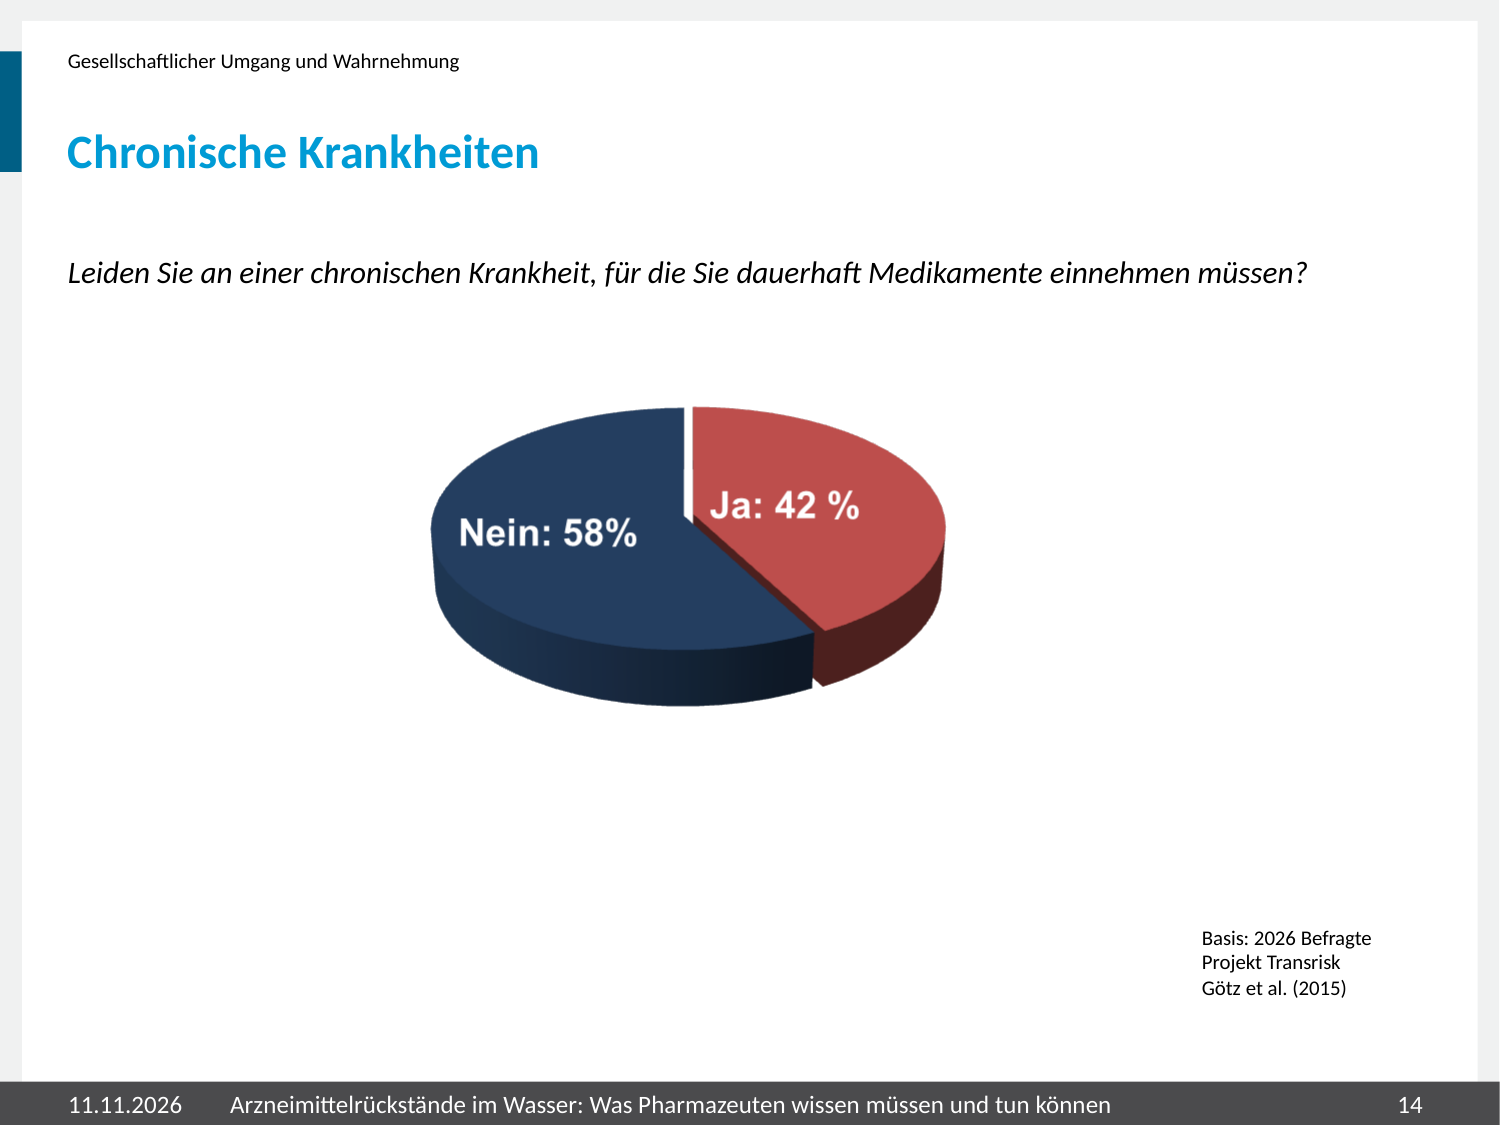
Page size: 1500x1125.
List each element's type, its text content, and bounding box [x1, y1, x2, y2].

list Gesellschaftlicher Umgang und Wahrnehmung [67, 47, 1415, 86]
footer Arzneimittelrückstände im Wasser: Was Pharmazeuten wissen müssen und tun können [230, 1082, 1199, 1125]
picture [206, 219, 1282, 750]
title Chronische Krankheiten [67, 77, 1418, 178]
text_box Basis: 2026 Befragte Projekt Transrisk Götz et al. (2015) [1187, 916, 1425, 1007]
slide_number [68, 1082, 230, 1125]
list Leiden Sie an einer chronischen Krankheit, für die Sie dauerhaft Medikamente einnehmen müssen? [67, 245, 1424, 1044]
slide_number 14 [1331, 1082, 1423, 1125]
